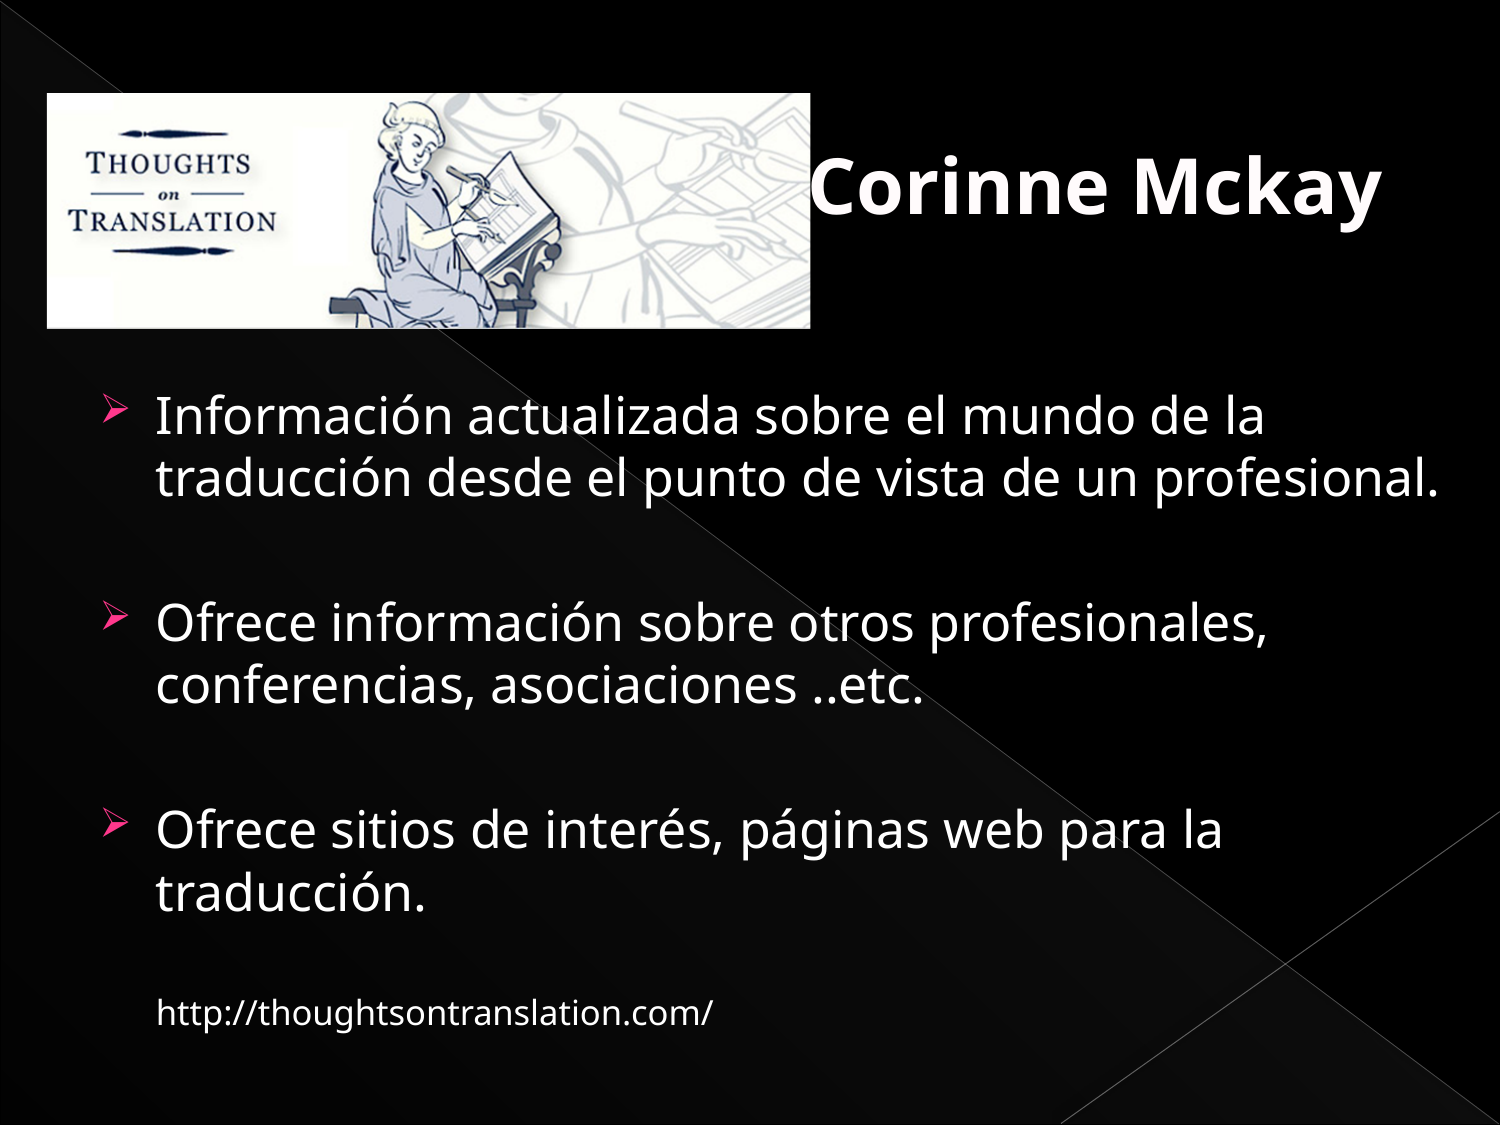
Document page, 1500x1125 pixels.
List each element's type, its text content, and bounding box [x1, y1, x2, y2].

list Información actualizada sobre el mundo de la traducción desde el punto de vista de un profesional. Ofrece información sobre otros profesionales, conferencias, asociaciones ..etc. Ofrece sitios de interés, páginas web para la traducción. http://thoughtsontranslation.com/ [74, 374, 1466, 1060]
title Corinne Mckay [703, 117, 1425, 347]
picture [46, 93, 811, 329]
